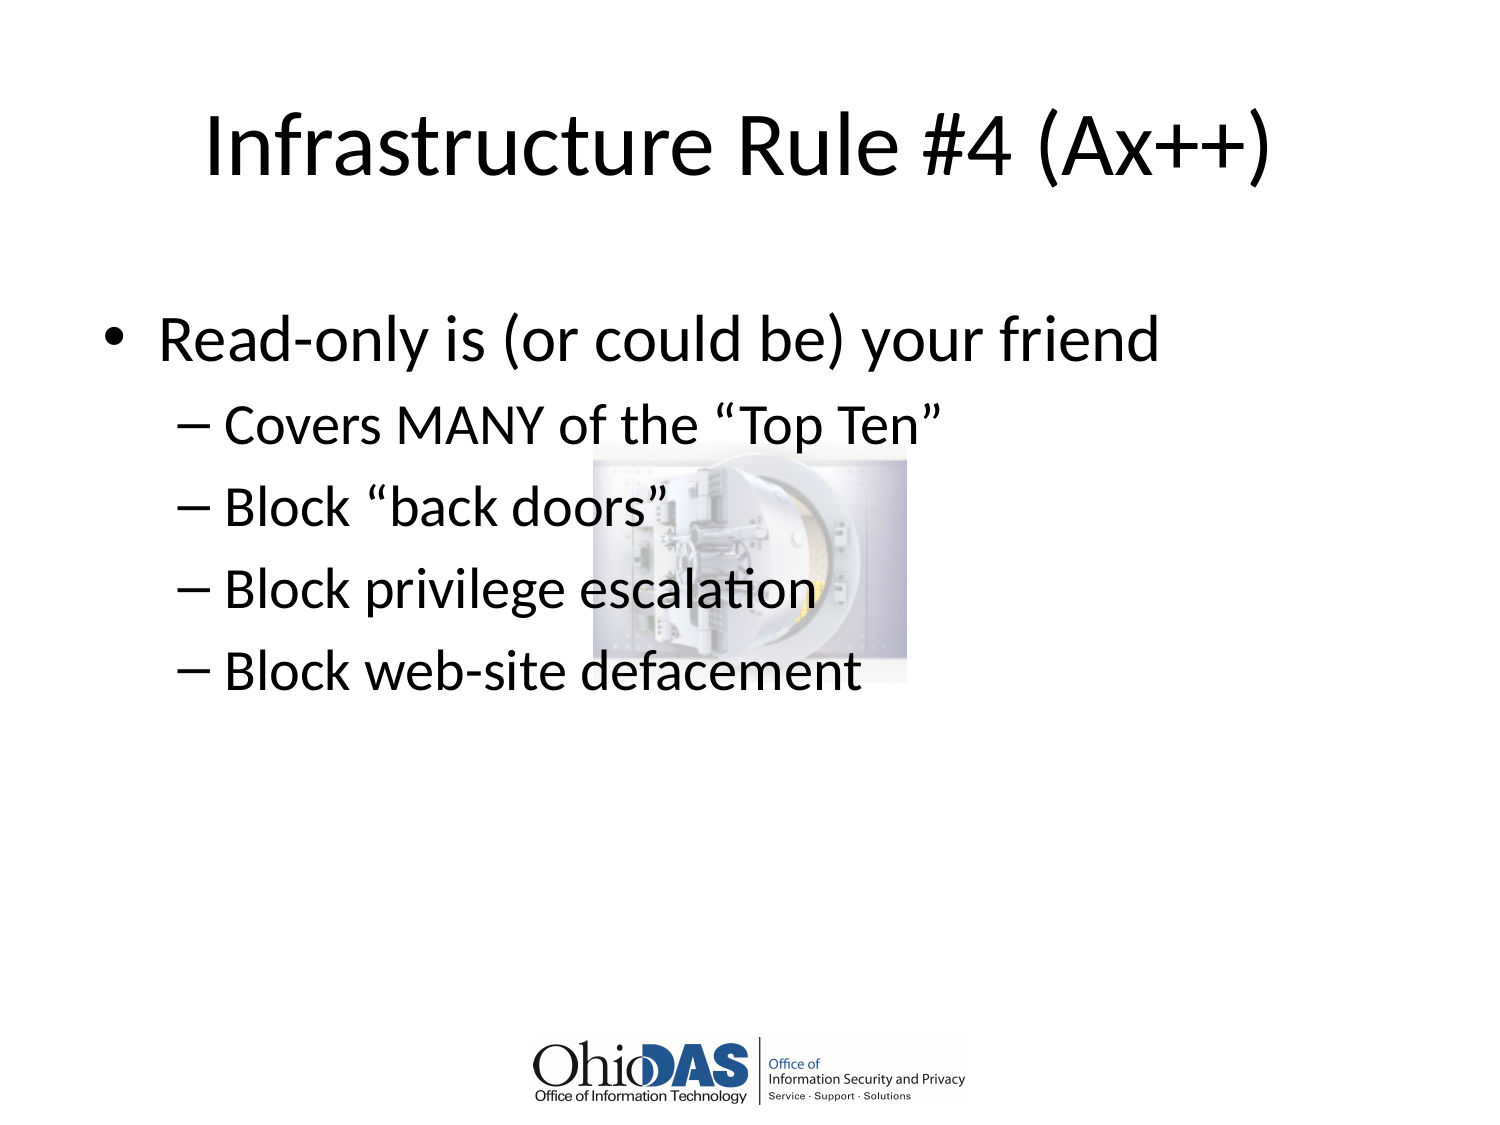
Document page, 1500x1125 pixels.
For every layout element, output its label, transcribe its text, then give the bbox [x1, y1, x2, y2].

list Read-only is (or could be) your friend Covers MANY of the “Top Ten” Block “back doors” Block privilege escalation Block web-site defacement [87, 287, 1425, 1013]
picture [533, 1037, 969, 1105]
title Infrastructure Rule #4 (Ax++) [75, 45, 1425, 233]
